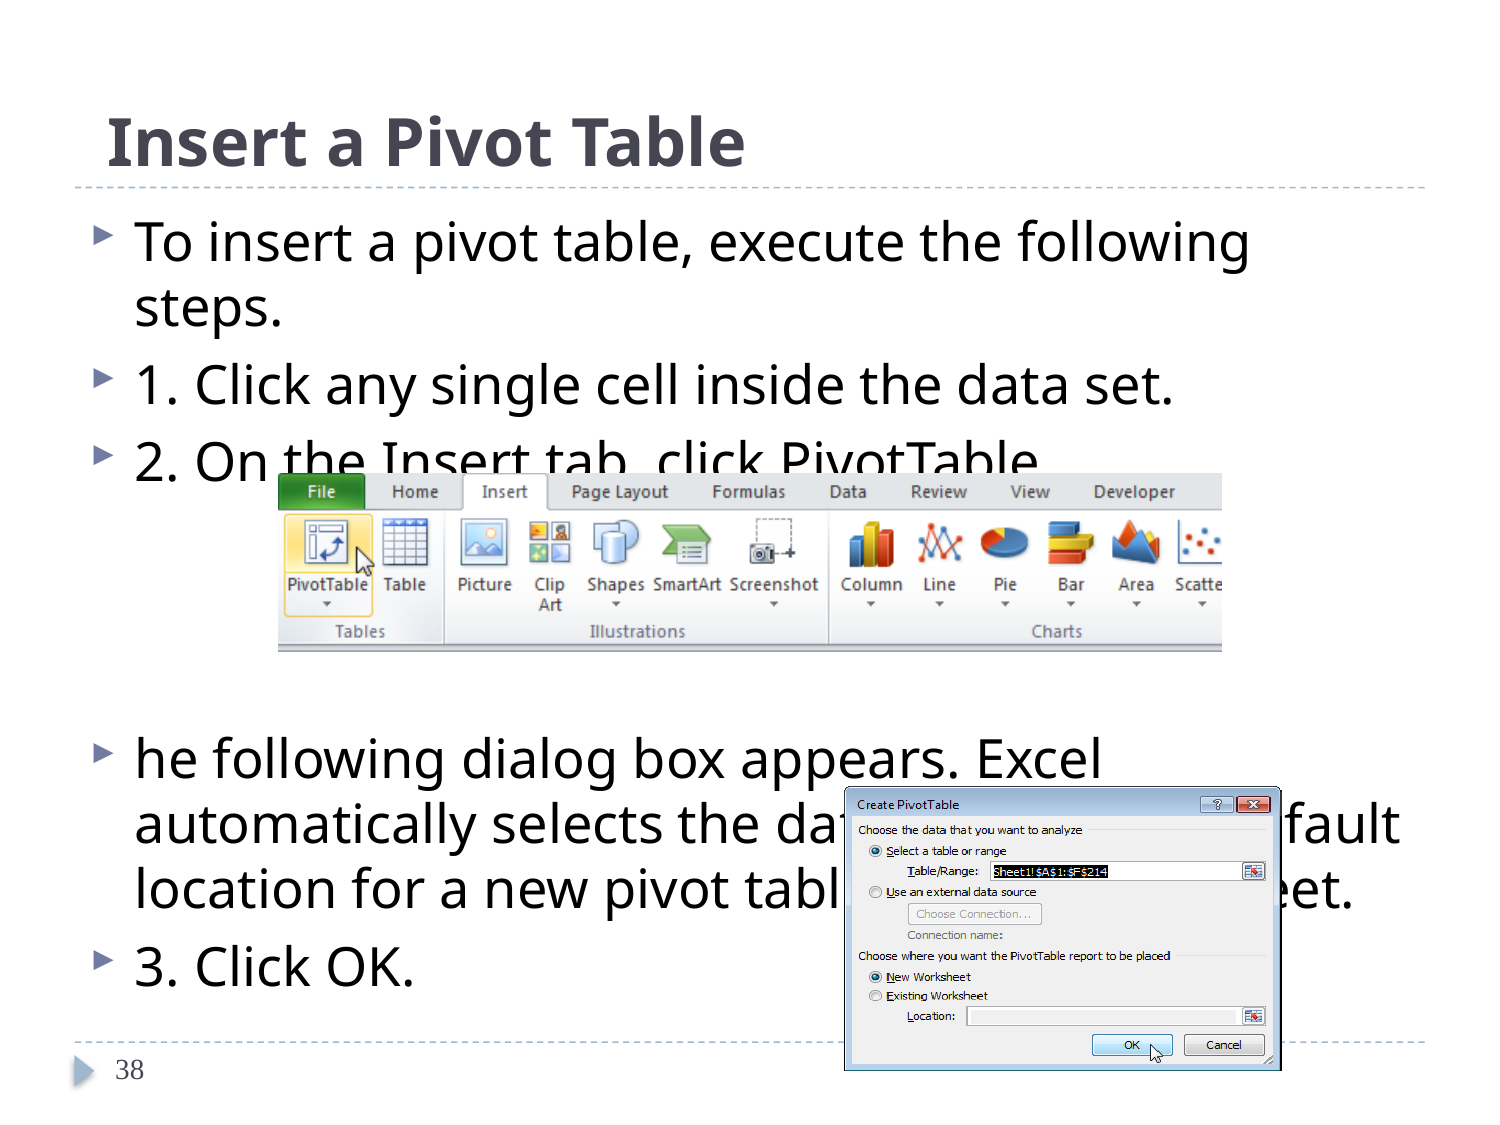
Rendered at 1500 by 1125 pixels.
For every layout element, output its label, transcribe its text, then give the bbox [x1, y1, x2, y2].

picture [277, 473, 1223, 652]
slide_number 38 [100, 1042, 426, 1103]
picture [844, 786, 1282, 1071]
list To insert a pivot table, execute the following steps. 1. Click any single cell inside the data set. 2. On the Insert tab, click PivotTable. he following dialog box appears. Excel automatically selects the data for you. The default location for a new pivot table is New Worksheet. 3. Click OK. [74, 199, 1426, 1011]
title Insert a Pivot Table [74, 89, 1426, 188]
